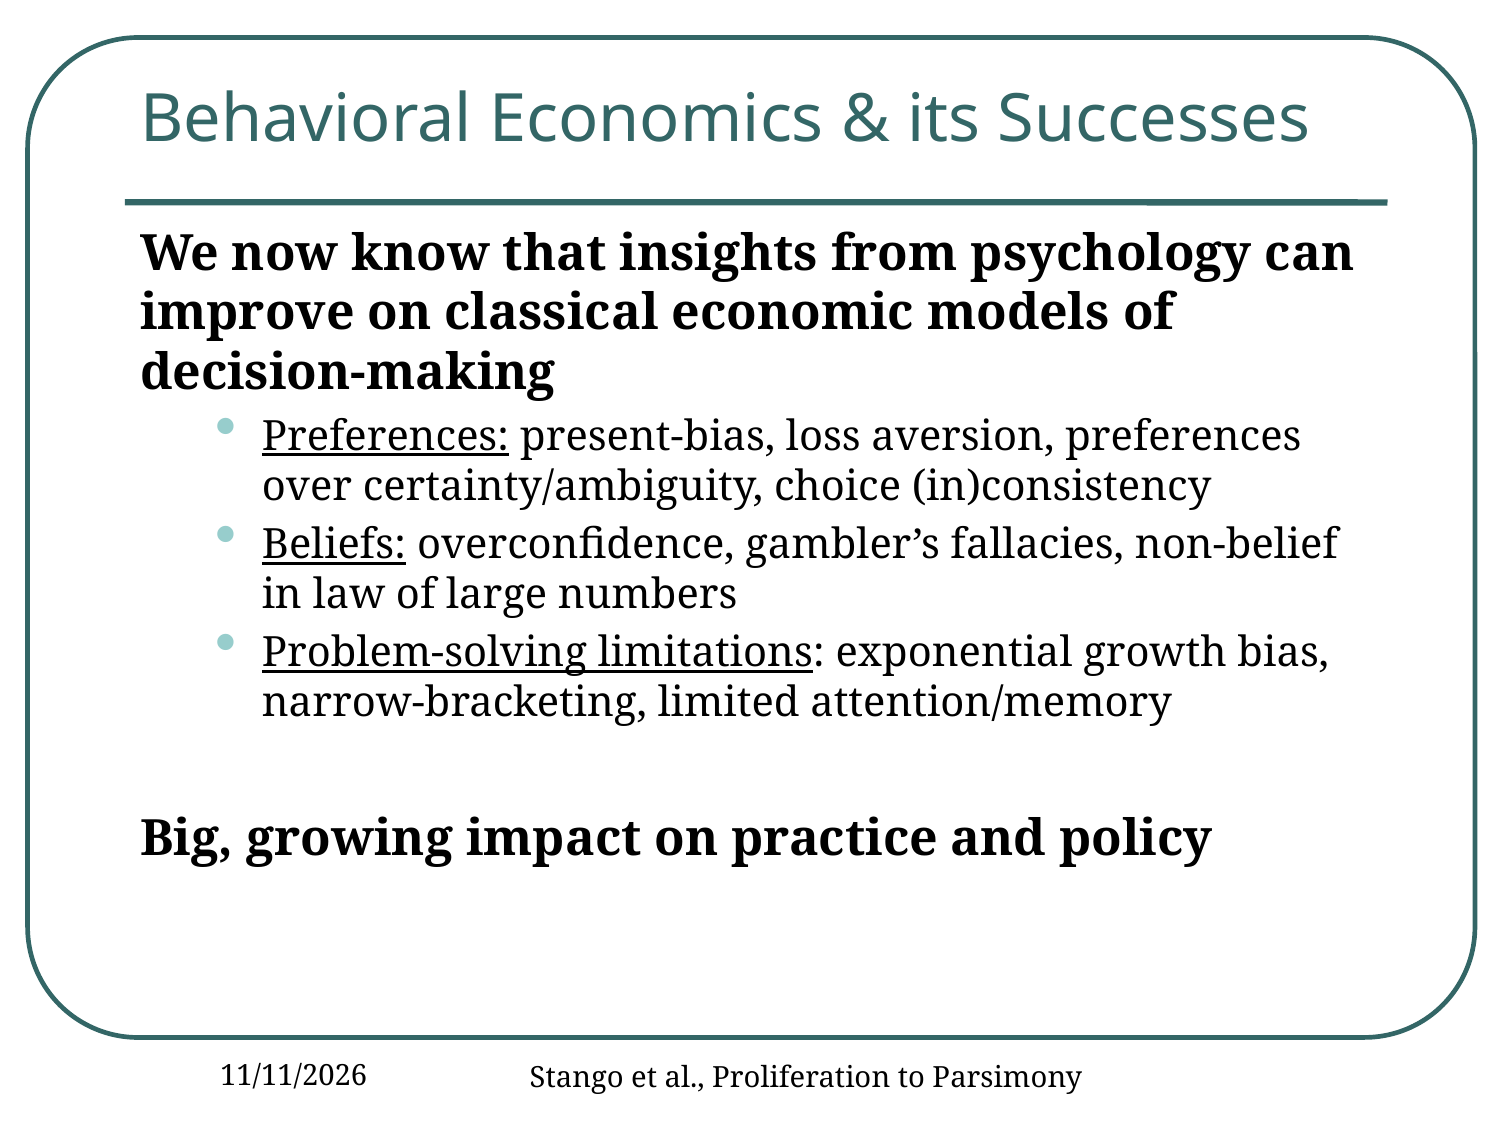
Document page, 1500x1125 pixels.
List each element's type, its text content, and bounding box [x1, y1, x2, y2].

list We now know that insights from psychology can improve on classical economic models of decision-making Preferences: present-bias, loss aversion, preferences over certainty/ambiguity, choice (in)consistency Beliefs: overconfidence, gambler’s fallacies, non-belief in law of large numbers Problem-solving limitations: exponential growth bias, narrow-bracketing, limited attention/memory Big, growing impact on practice and policy [124, 212, 1388, 1024]
footer Stango et al., Proliferation to Parsimony [512, 1050, 1101, 1125]
title Behavioral Economics & its Successes [124, 48, 1388, 163]
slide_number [124, 1048, 463, 1124]
